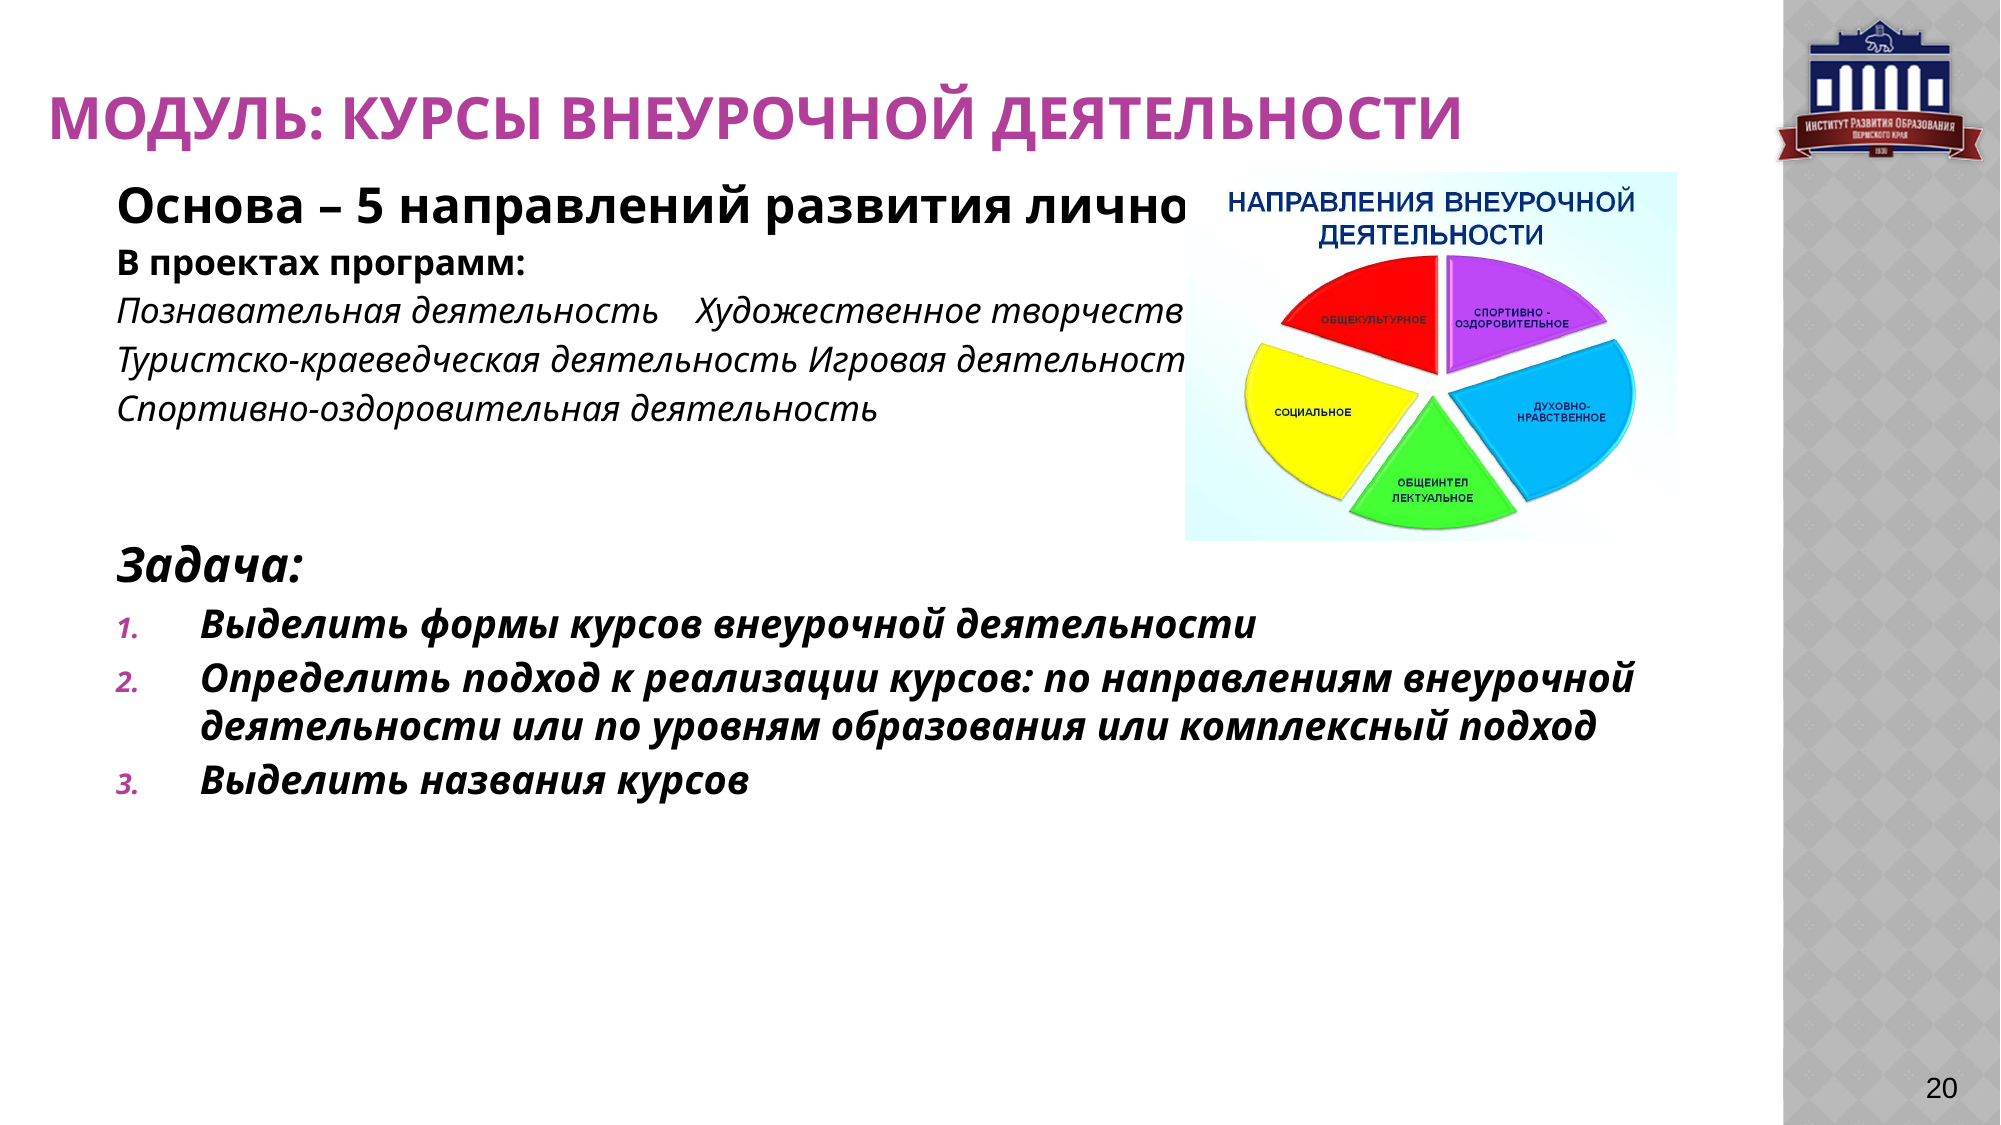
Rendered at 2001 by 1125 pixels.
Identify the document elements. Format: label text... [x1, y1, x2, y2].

title Модуль: курсы внеурочной деятельности [40, 52, 1684, 152]
list Основа – 5 направлений развития личности: В проектах программ: Познавательная деятельность Художественное творчество Туристско-краеведческая деятельность Игровая деятельность Спортивно-оздоровительная деятельность Задача: Выделить формы курсов внеурочной деятельности Определить подход к реализации курсов: по направлениям внеурочной деятельности или по уровням образования или комплексный подход Выделить названия курсов [101, 166, 1685, 1062]
picture [1771, 12, 1988, 168]
picture [1184, 171, 1678, 542]
